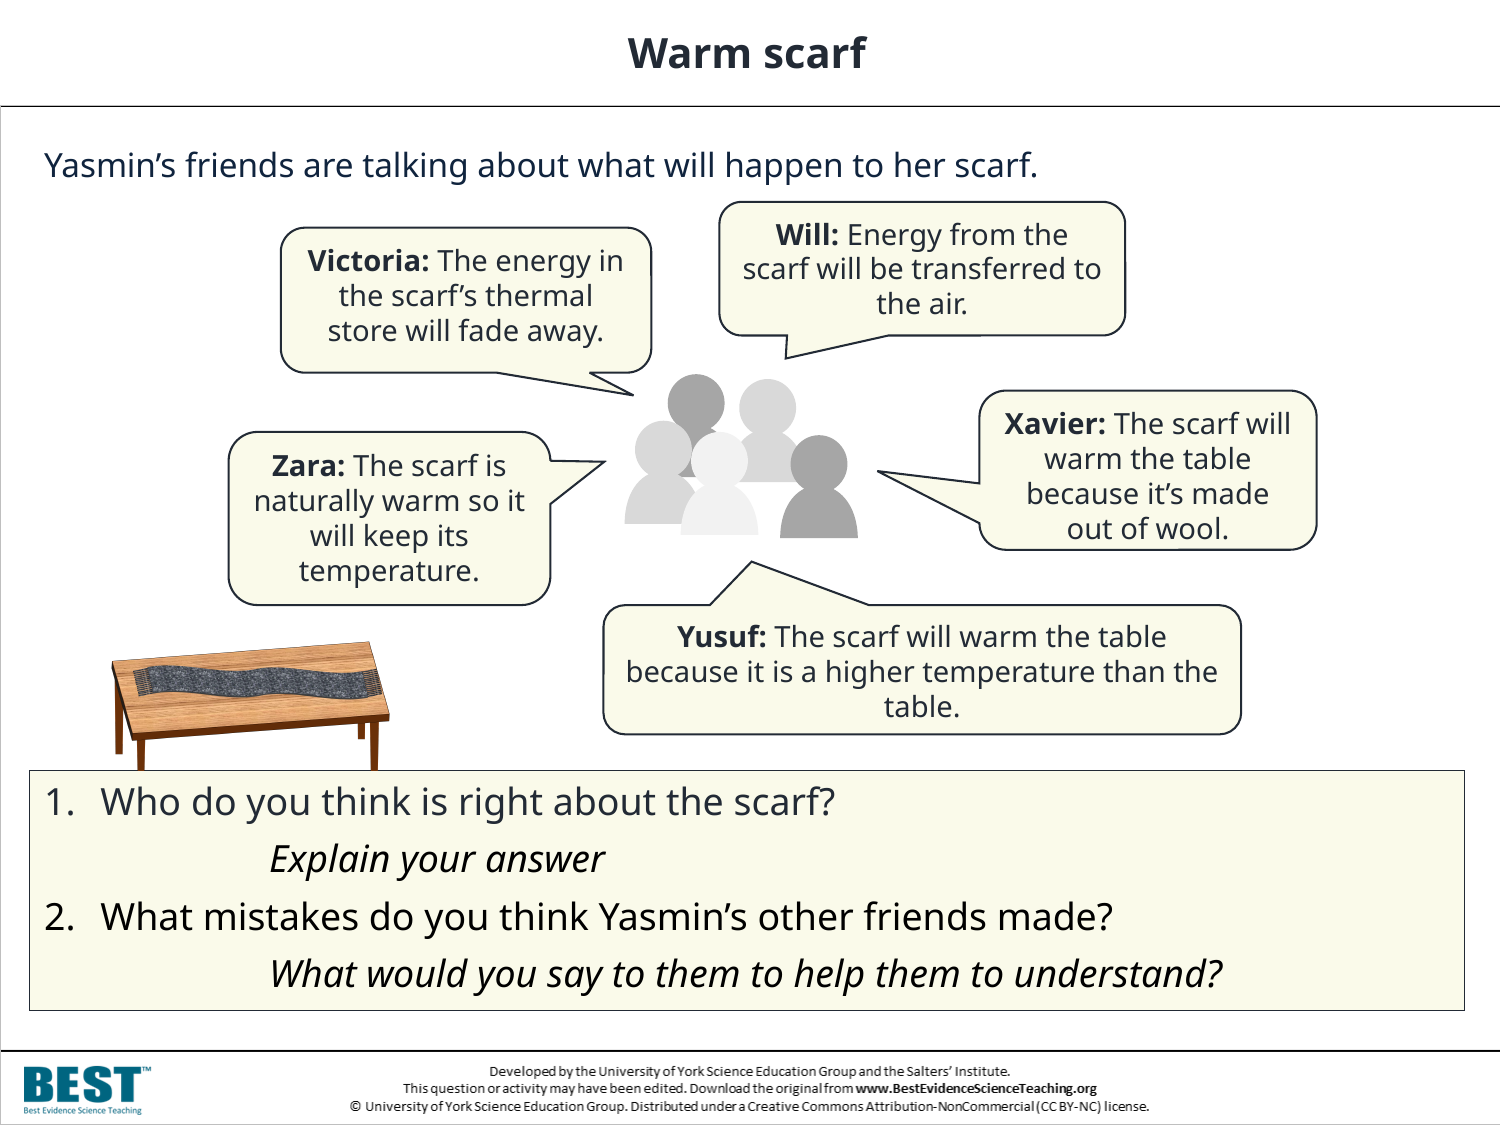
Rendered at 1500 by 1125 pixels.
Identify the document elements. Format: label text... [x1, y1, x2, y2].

picture [0, 105, 1500, 1125]
text_box Warm scarf [23, 4, 1471, 99]
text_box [624, 374, 858, 539]
